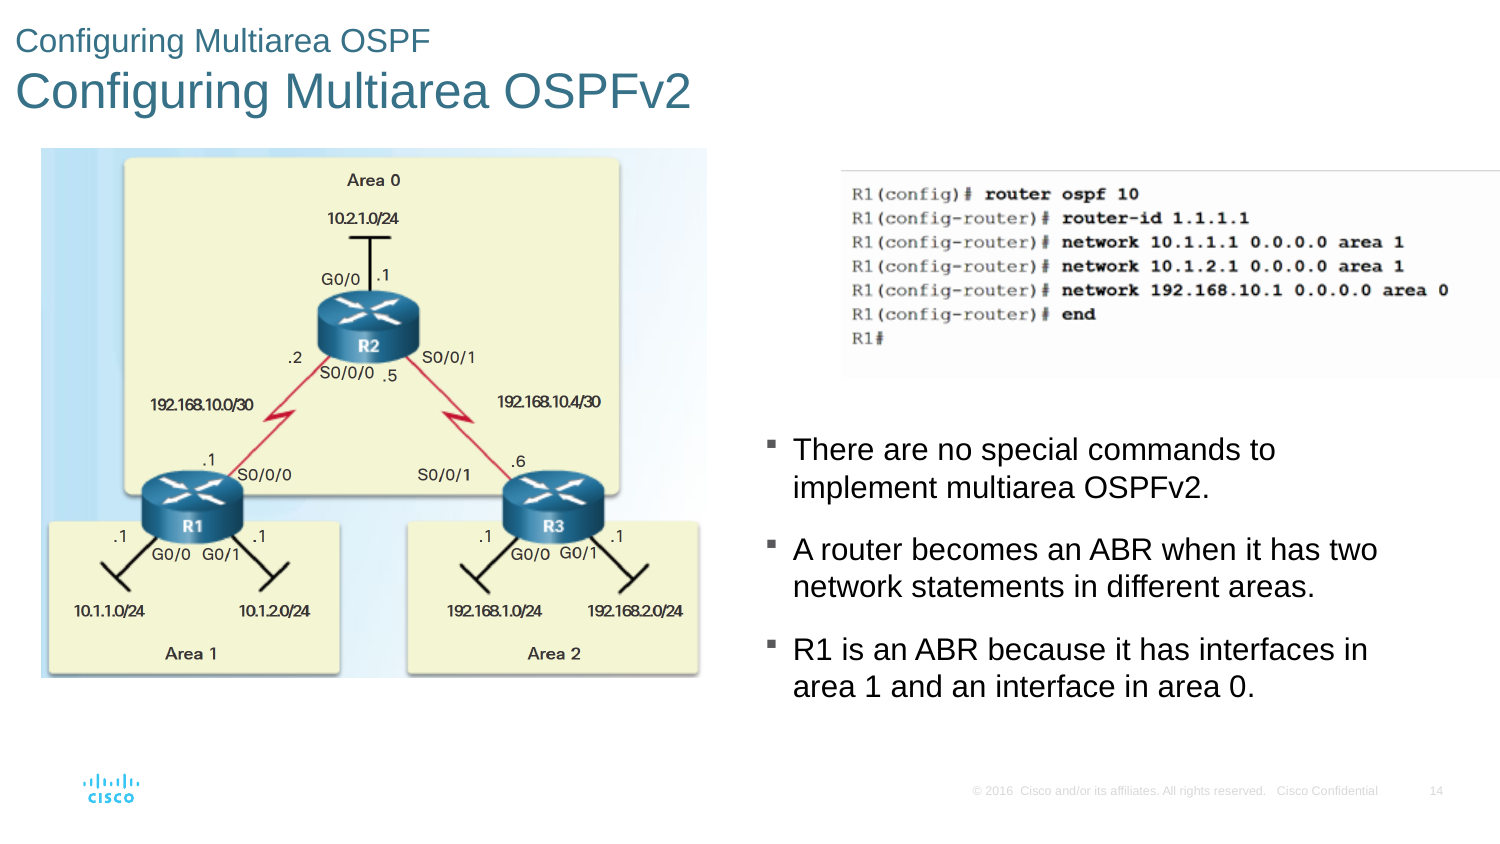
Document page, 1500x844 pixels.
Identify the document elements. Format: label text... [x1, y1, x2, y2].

title Configuring Multiarea OSPF Configuring Multiarea OSPFv2 [0, 6, 1500, 131]
list There are no special commands to implement multiarea OSPFv2. A router becomes an ABR when it has two network statements in different areas. R1 is an ABR because it has interfaces in area 1 and an interface in area 0. [750, 421, 1450, 844]
picture [41, 148, 707, 678]
picture [841, 169, 1500, 380]
